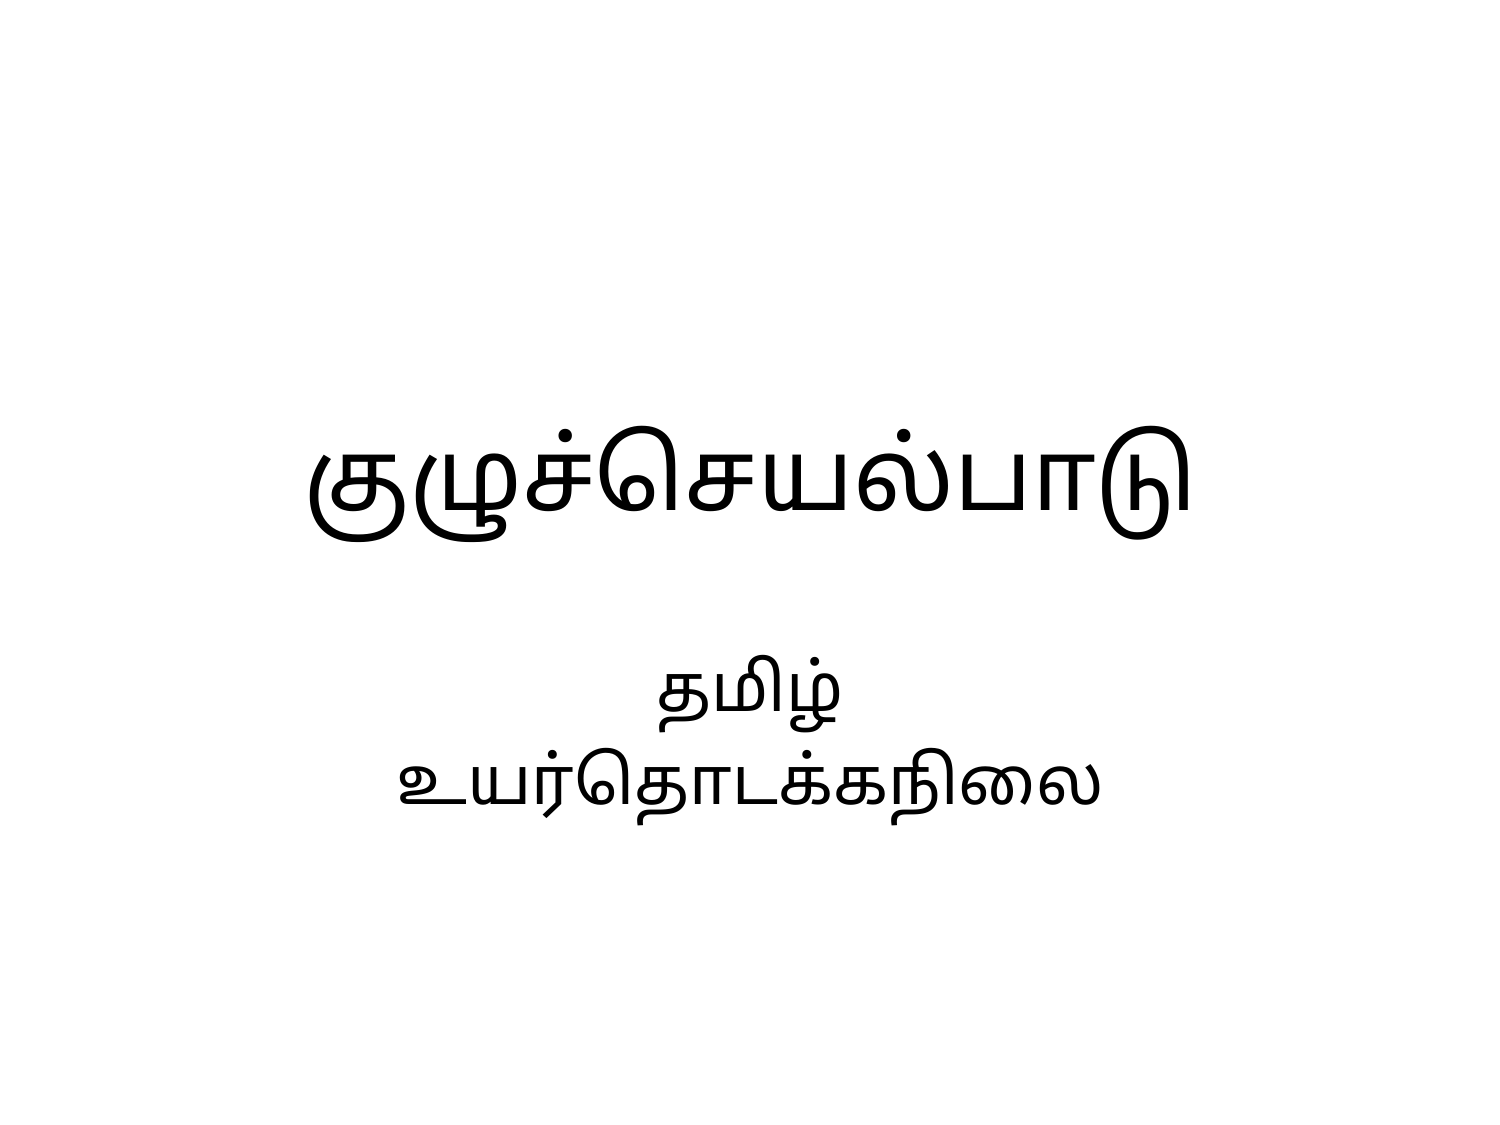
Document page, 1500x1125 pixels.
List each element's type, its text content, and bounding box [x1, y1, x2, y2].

subtitle தமிழ் உயர்தொடக்கநிலை [225, 637, 1275, 925]
title குழுச்செயல்பாடு [112, 349, 1388, 591]
